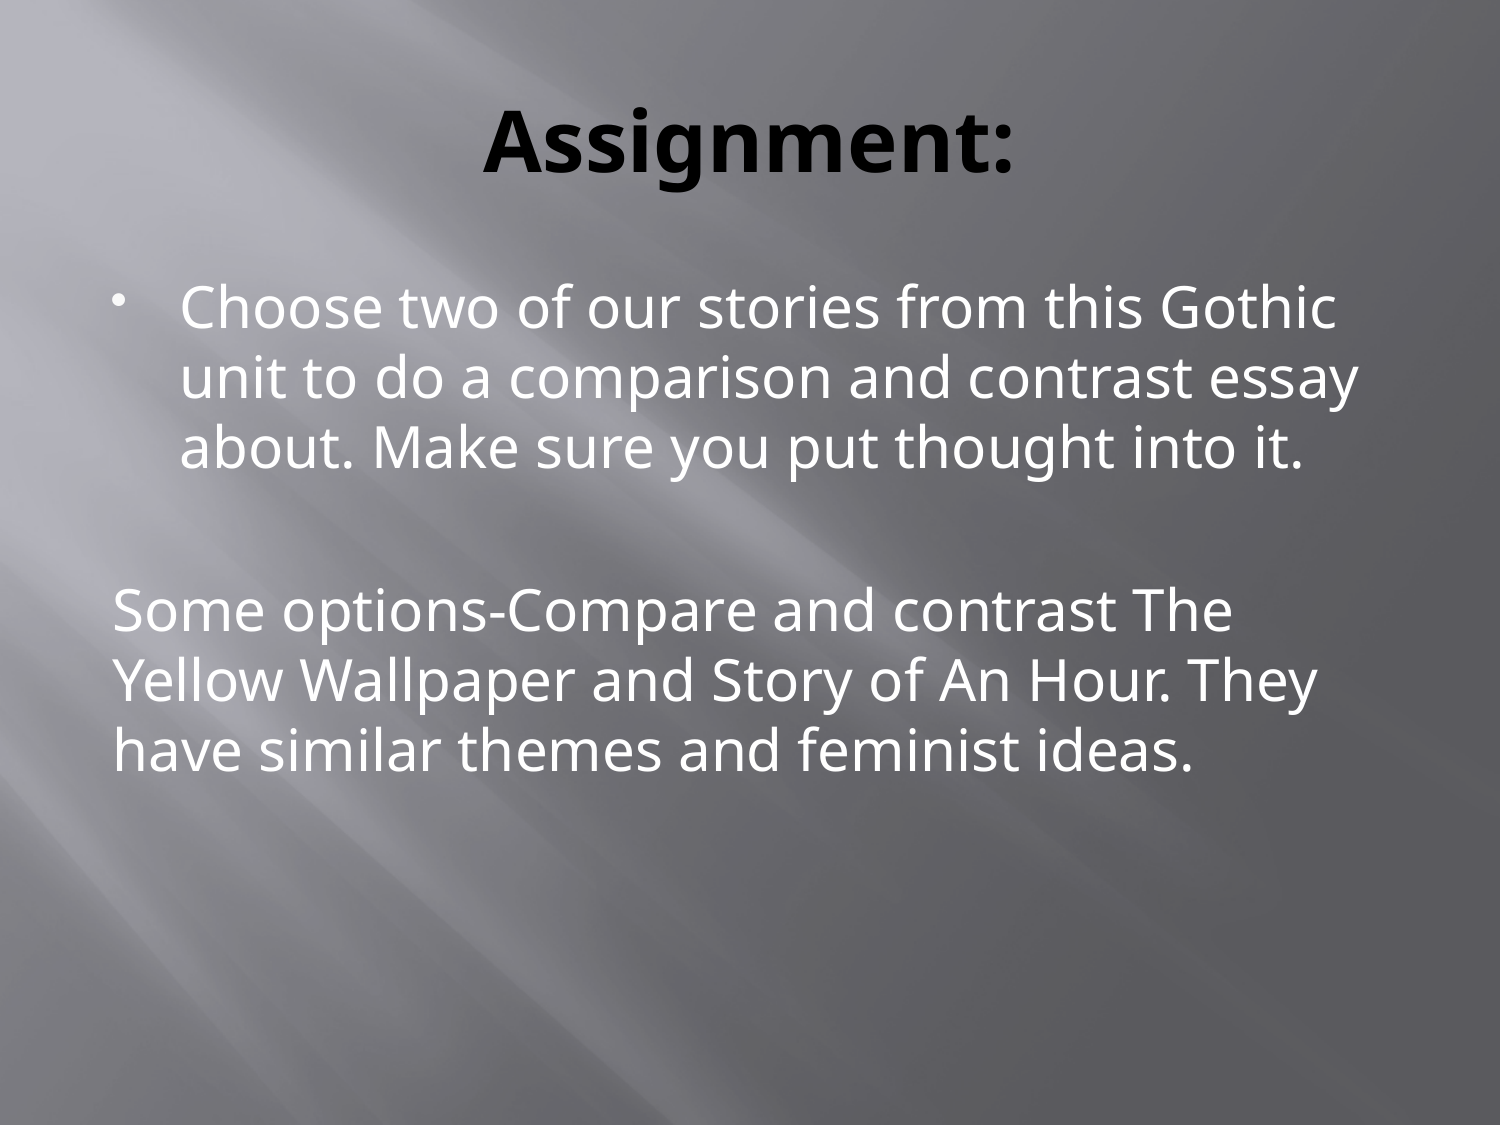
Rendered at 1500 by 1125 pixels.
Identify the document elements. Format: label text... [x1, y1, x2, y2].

title Assignment: [75, 45, 1425, 233]
list Choose two of our stories from this Gothic unit to do a comparison and contrast essay about. Make sure you put thought into it. Some options-Compare and contrast The Yellow Wallpaper and Story of An Hour. They have similar themes and feminist ideas. [75, 262, 1425, 1035]
